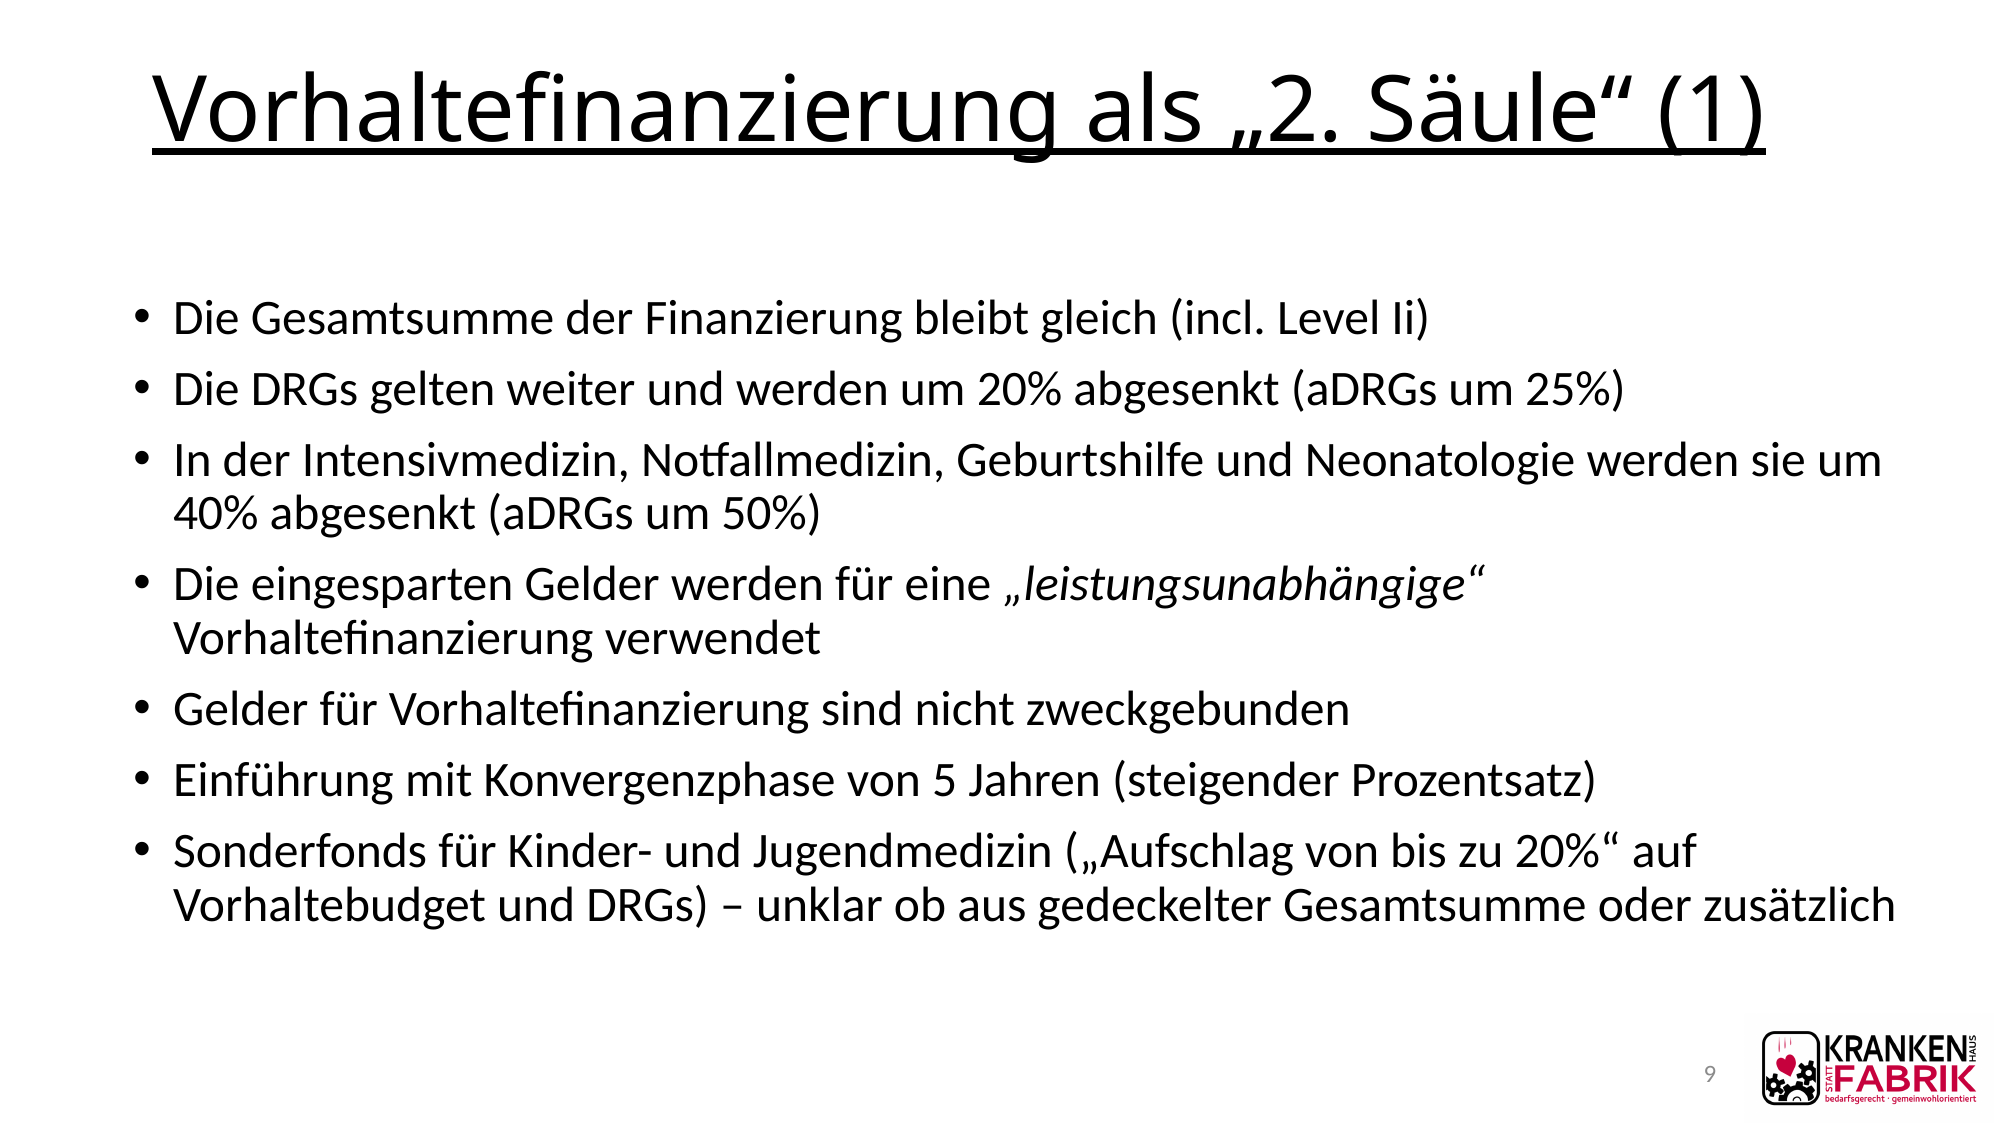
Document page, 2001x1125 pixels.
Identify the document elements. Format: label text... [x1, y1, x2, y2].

title Vorhaltefinanzierung als „2. Säule“ (1) [137, 3, 1863, 221]
slide_number 9 [1281, 1042, 1731, 1103]
list Die Gesamtsumme der Finanzierung bleibt gleich (incl. Level Ii) Die DRGs gelten weiter und werden um 20% abgesenkt (aDRGs um 25%) In der Intensivmedizin, Notfallmedizin, Geburtshilfe und Neonatologie werden sie um 40% abgesenkt (aDRGs um 50%) Die eingesparten Gelder werden für eine „leistungsunabhängige“ Vorhaltefinanzierung verwendet Gelder für Vorhaltefinanzierung sind nicht zweckgebunden Einführung mit Konvergenzphase von 5 Jahren (steigender Prozentsatz) Sonderfonds für Kinder- und Jugendmedizin („Aufschlag von bis zu 20%“ auf Vorhaltebudget und DRGs) – unklar ob aus gedeckelter Gesamtsumme oder zusätzlich [118, 284, 1929, 998]
picture [1744, 1013, 1994, 1123]
